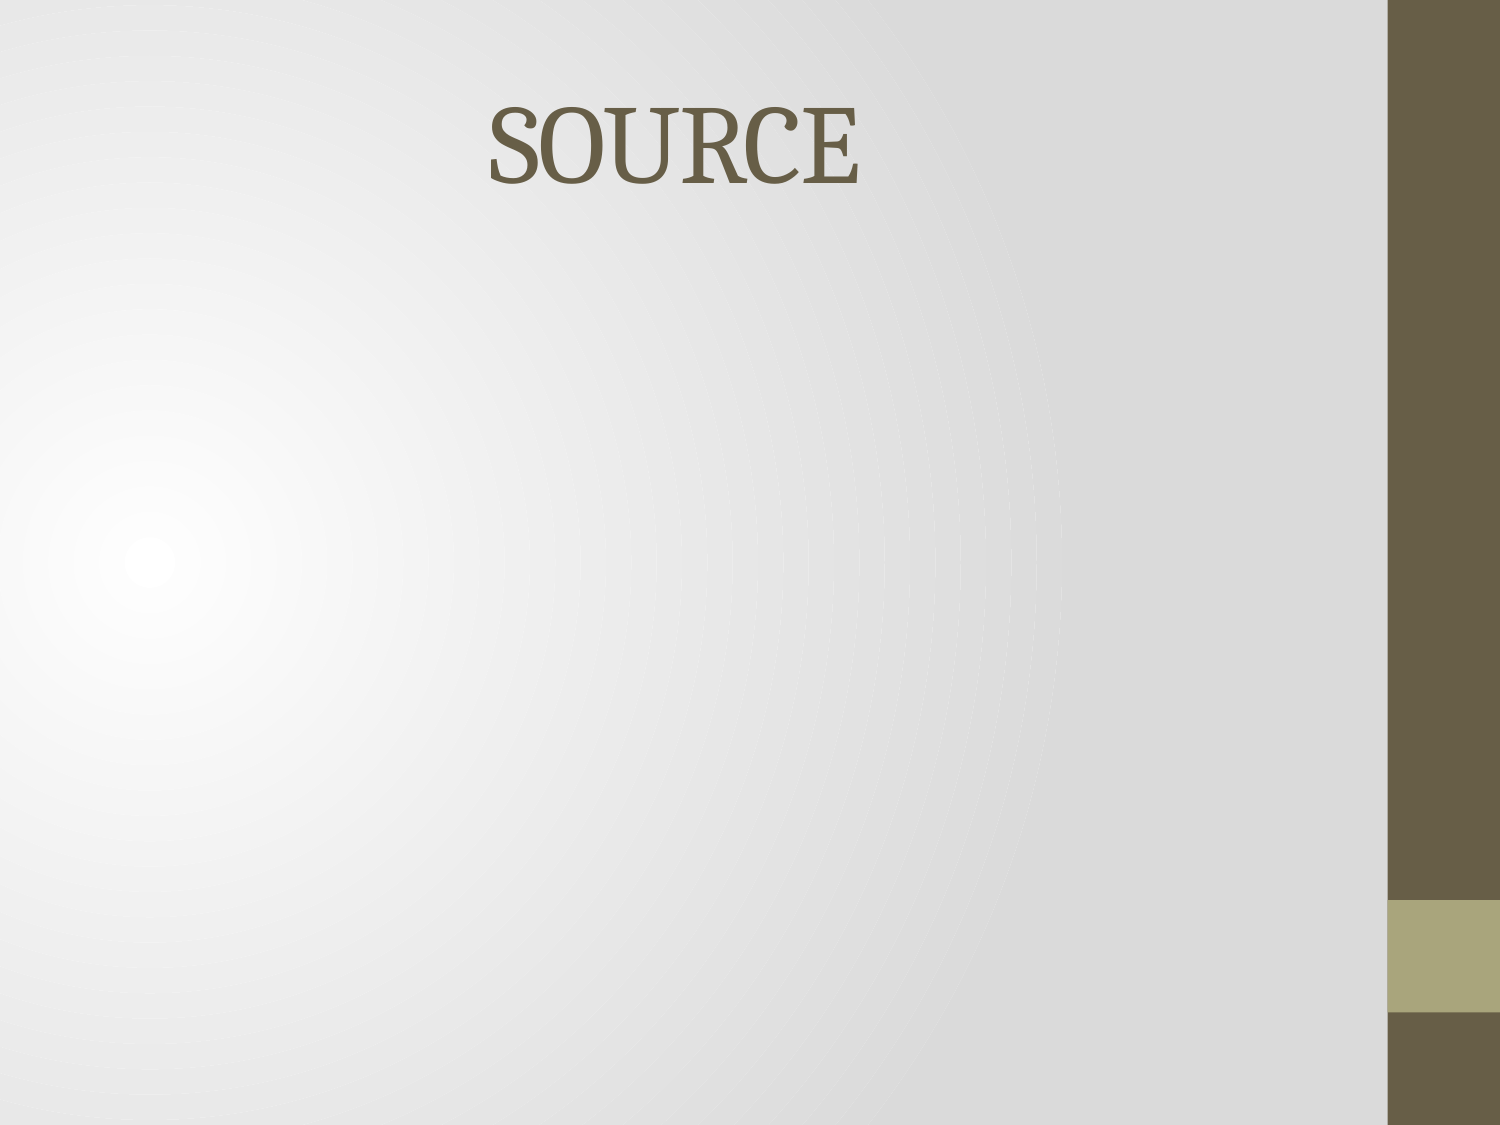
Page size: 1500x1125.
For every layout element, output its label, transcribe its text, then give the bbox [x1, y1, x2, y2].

title SOURCE [75, 45, 1325, 233]
